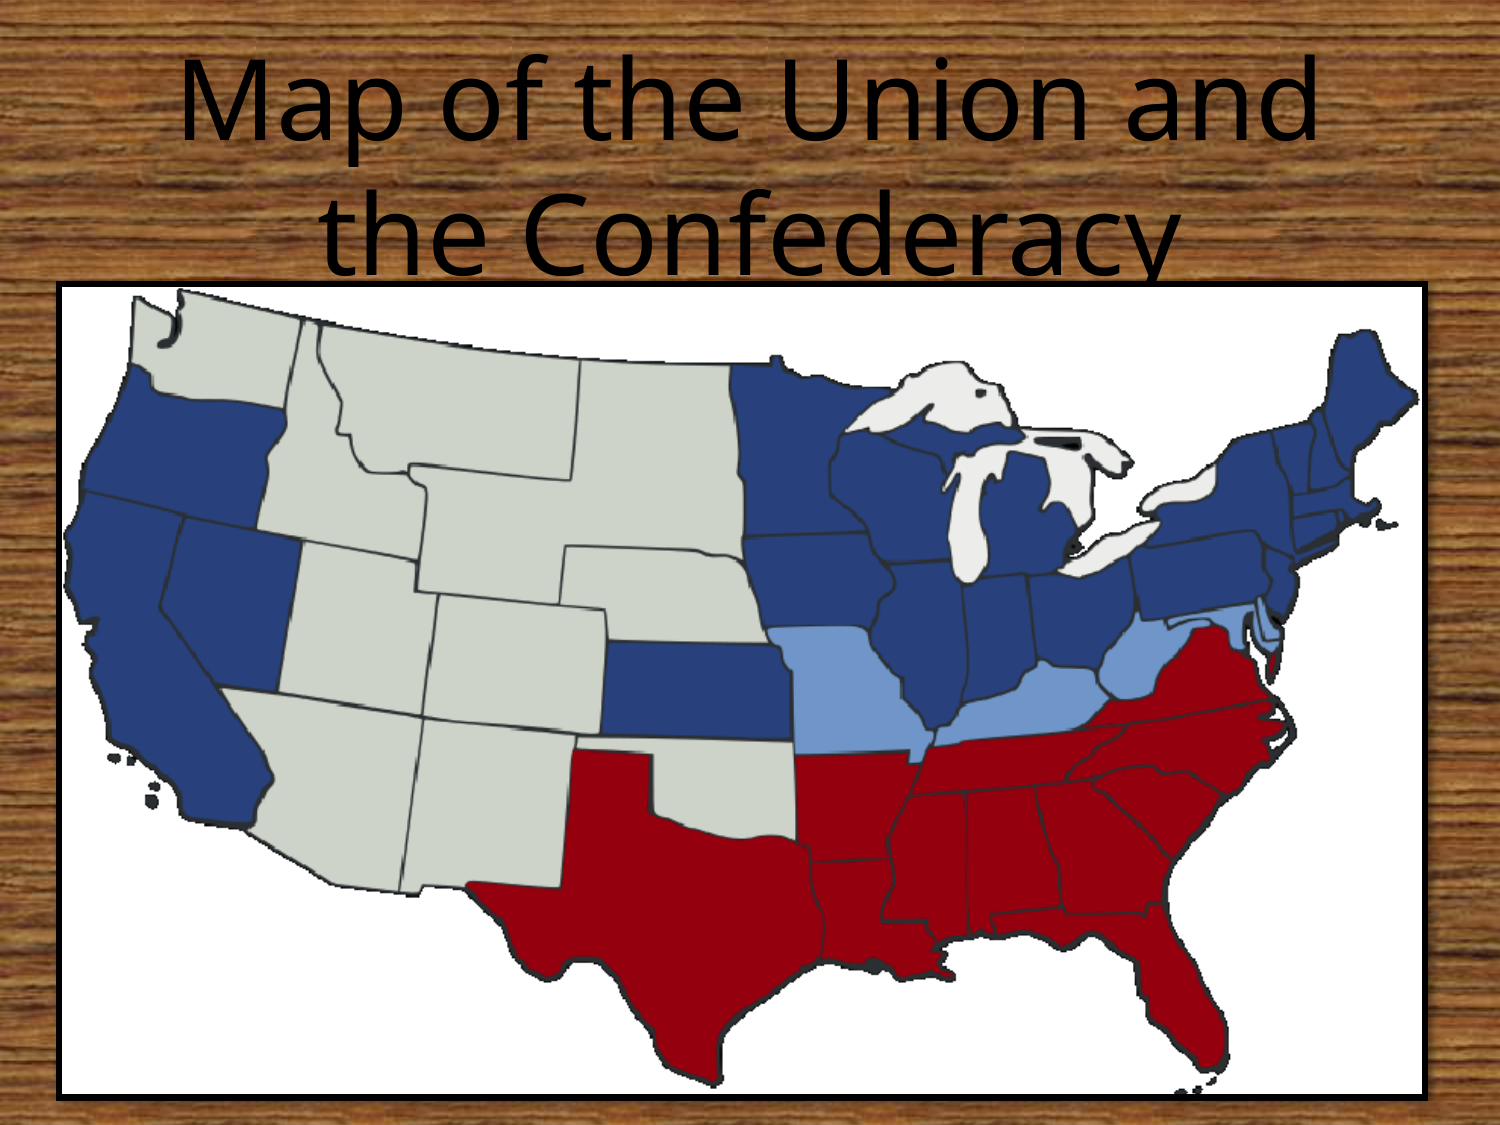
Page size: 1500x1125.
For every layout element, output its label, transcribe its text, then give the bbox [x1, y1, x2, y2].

title Map of the Union and the Confederacy [75, 37, 1425, 280]
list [62, 287, 1423, 1095]
picture [0, 0, 1500, 1125]
